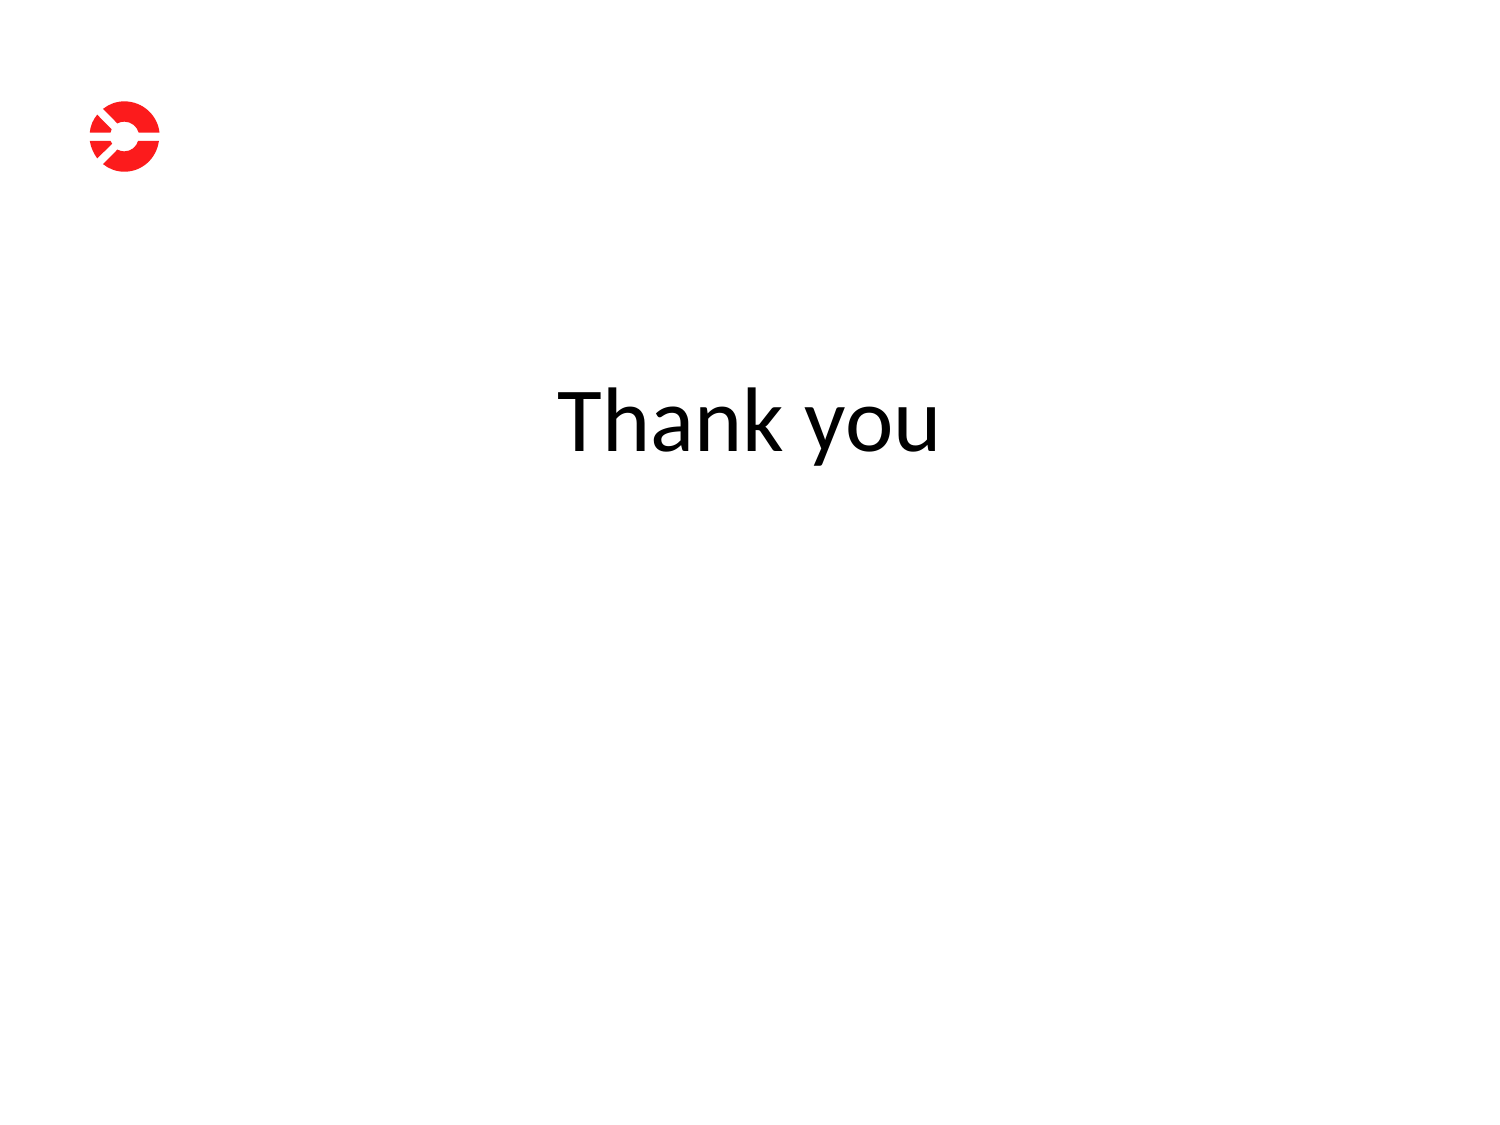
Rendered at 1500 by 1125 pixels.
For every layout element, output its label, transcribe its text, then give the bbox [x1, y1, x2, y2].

title Thank you [112, 349, 1388, 591]
